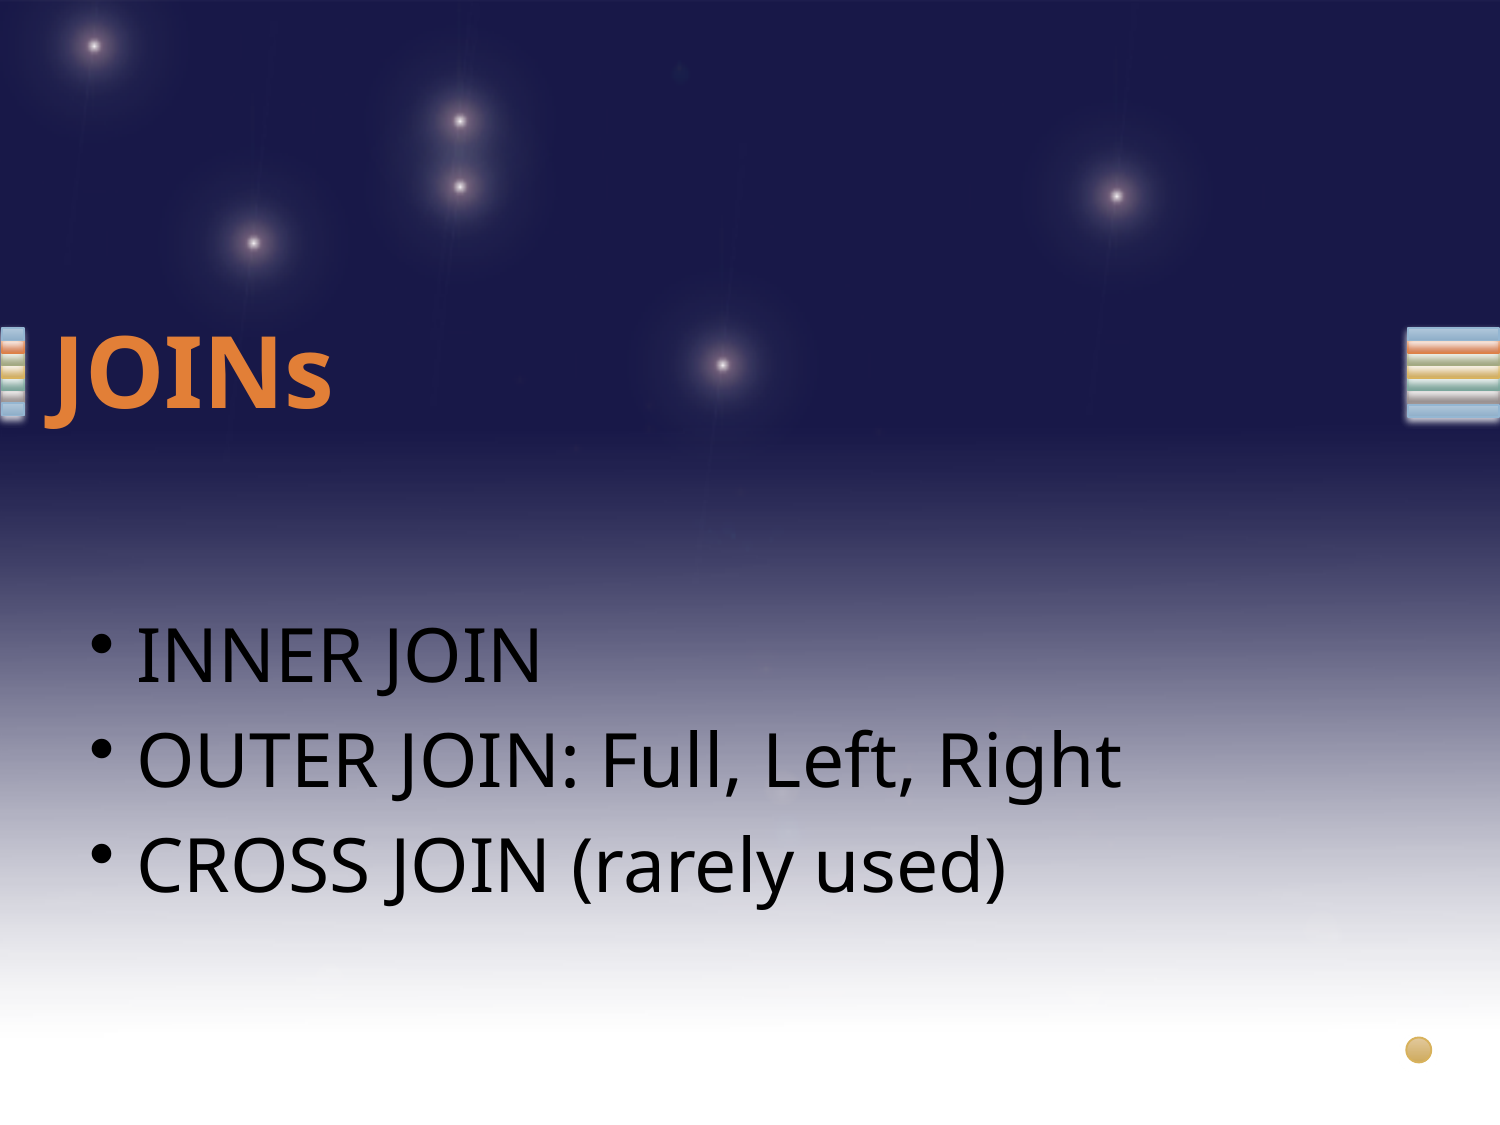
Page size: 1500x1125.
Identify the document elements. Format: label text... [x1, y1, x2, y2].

text_box INNER JOIN OUTER JOIN: Full, Left, Right CROSS JOIN (rarely used) [75, 599, 1388, 1038]
picture [0, 0, 1500, 1125]
text_box [74, 462, 1438, 1050]
title JOINs [37, 275, 1388, 463]
